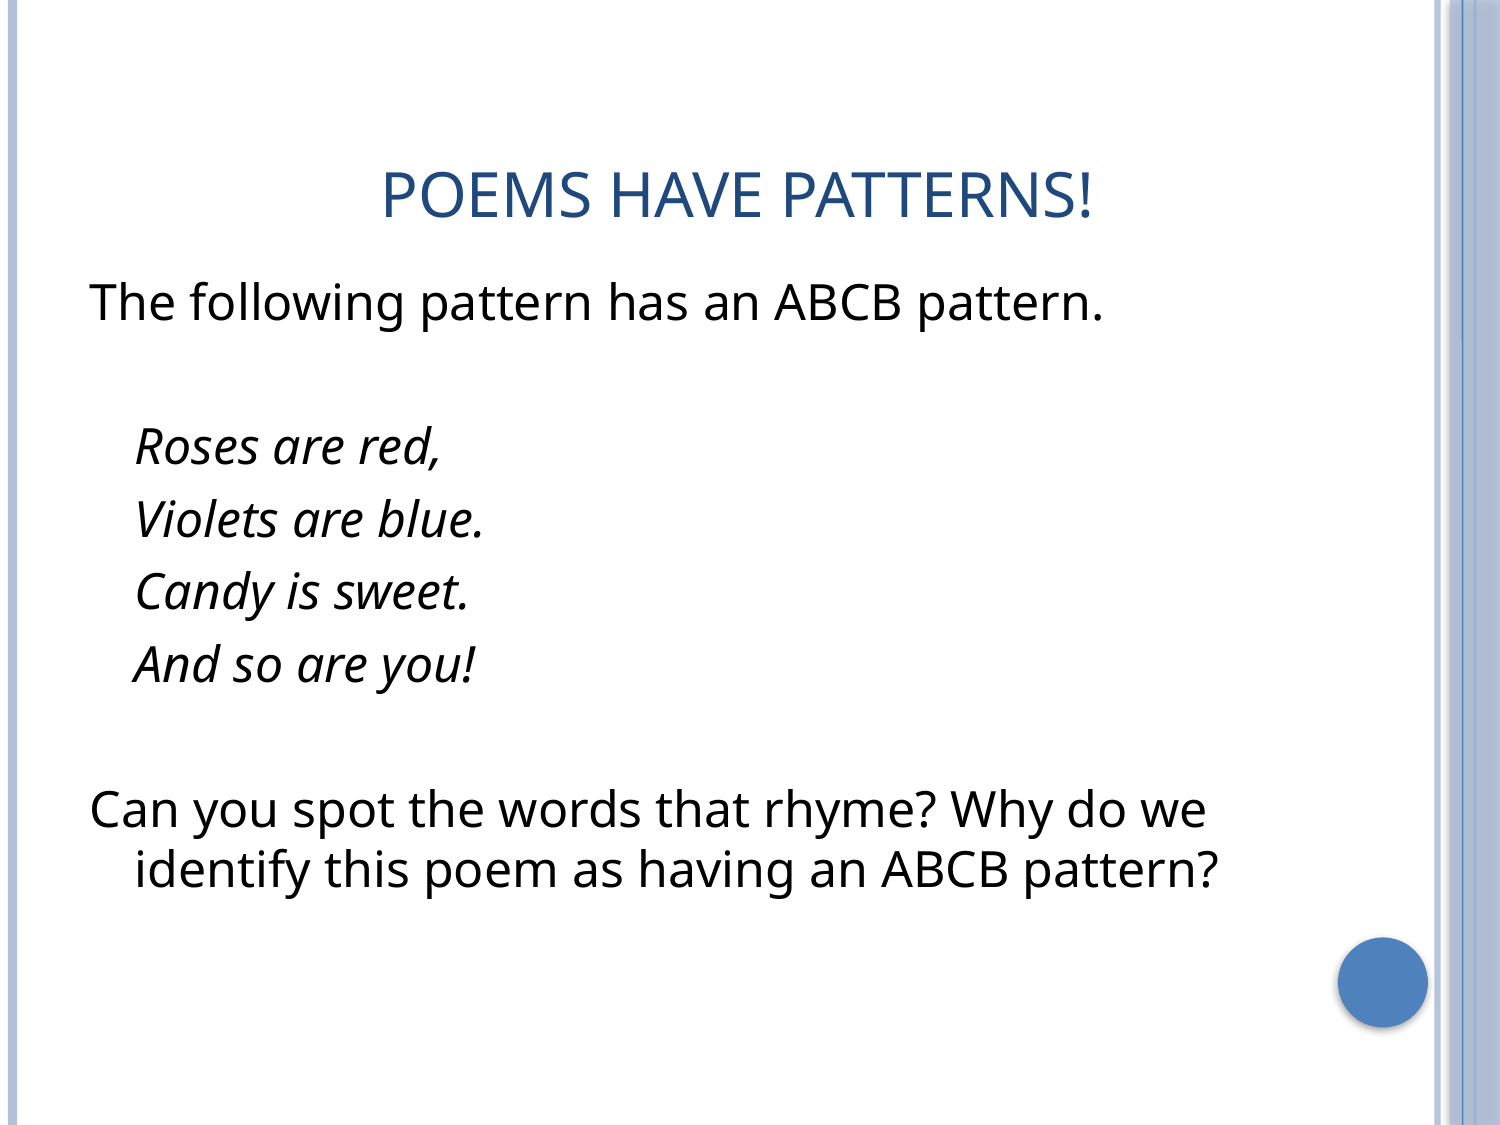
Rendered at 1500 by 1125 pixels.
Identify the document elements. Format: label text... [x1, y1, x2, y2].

title Poems have patterns! [125, 50, 1350, 238]
list The following pattern has an ABCB pattern. Roses are red, Violets are blue. Candy is sweet. And so are you! Can you spot the words that rhyme? Why do we identify this poem as having an ABCB pattern? [75, 262, 1300, 1062]
